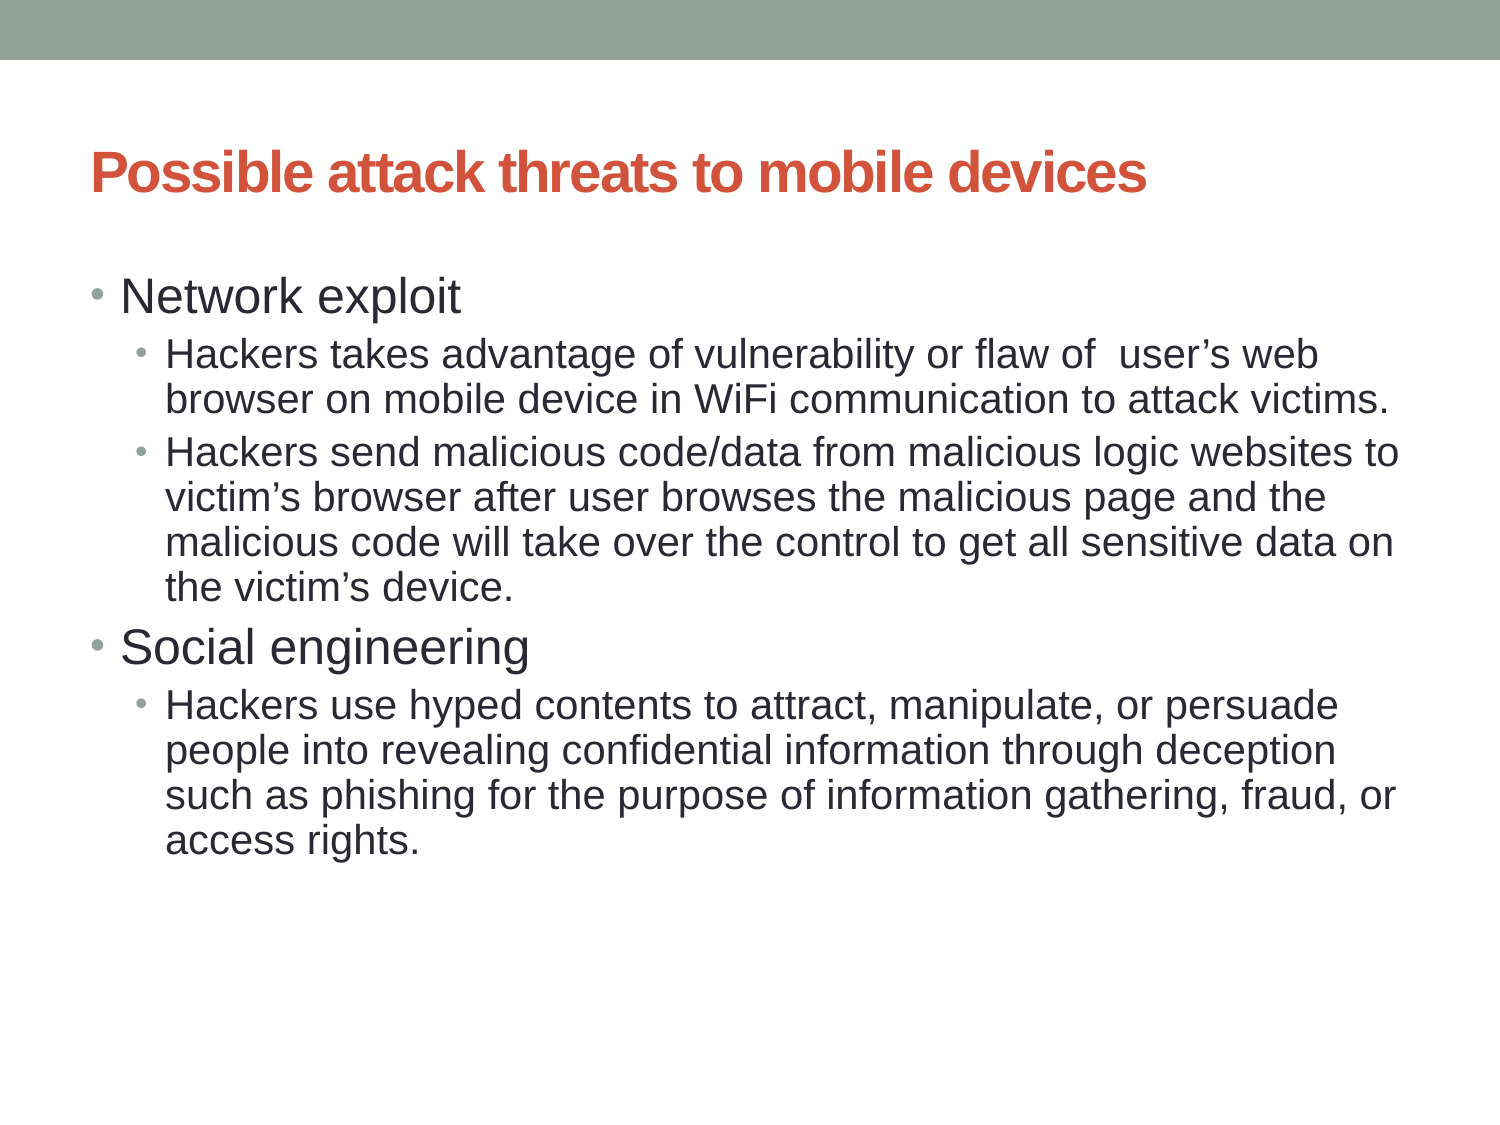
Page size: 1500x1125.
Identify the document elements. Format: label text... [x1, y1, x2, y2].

list Network exploit Hackers takes advantage of vulnerability or flaw of user’s web browser on mobile device in WiFi communication to attack victims. Hackers send malicious code/data from malicious logic websites to victim’s browser after user browses the malicious page and the malicious code will take over the control to get all sensitive data on the victim’s device. Social engineering Hackers use hyped contents to attract, manipulate, or persuade people into revealing confidential information through deception such as phishing for the purpose of information gathering, fraud, or access rights. [75, 262, 1425, 1063]
title Possible attack threats to mobile devices [75, 87, 1425, 250]
